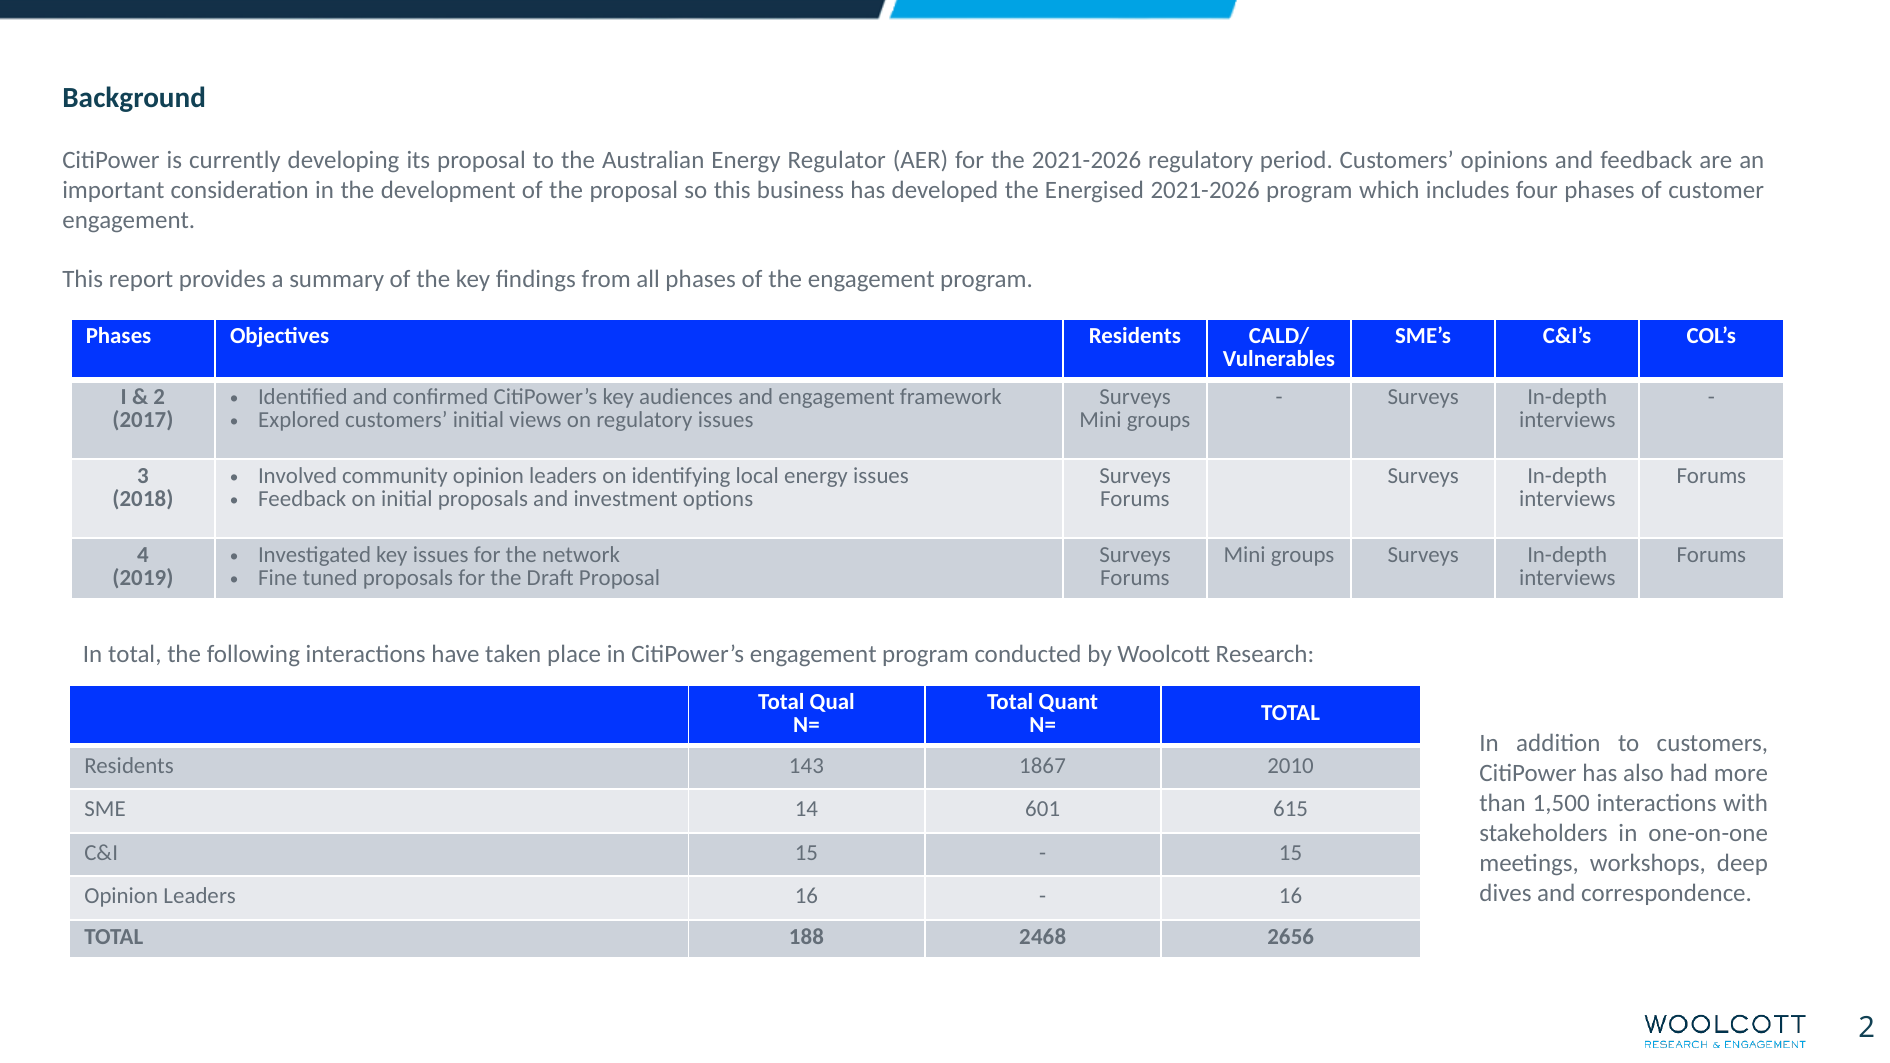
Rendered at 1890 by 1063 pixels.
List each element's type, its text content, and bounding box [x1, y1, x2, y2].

table_cell Identified and confirmed CitiPower’s key audiences and engagement framework Explored customers’ initial views on regulatory issues [216, 383, 1062, 458]
table_cell 3 (2018) [72, 460, 214, 537]
table_header Phases [72, 320, 214, 377]
table_header Total Quant N= [926, 686, 1160, 743]
table_cell In-depth interviews [1496, 383, 1638, 458]
table_cell SME [70, 790, 688, 832]
table_cell 615 [1162, 790, 1420, 832]
table_header Residents [1064, 320, 1206, 377]
table_cell 15 [1162, 834, 1420, 875]
table_cell Opinion Leaders [70, 877, 688, 919]
table_cell 2468 [926, 921, 1160, 957]
table_cell 601 [926, 790, 1160, 832]
table_header SME’s [1352, 320, 1494, 377]
picture [0, 0, 1241, 20]
table_cell - [1640, 383, 1783, 458]
table_header C&I’s [1496, 320, 1638, 377]
picture [1641, 1012, 1808, 1052]
table_cell 16 [689, 877, 924, 919]
table_cell 2010 [1162, 748, 1420, 788]
table_cell In-depth interviews [1496, 539, 1638, 598]
text_box In total, the following interactions have taken place in CitiPower’s engagement program conducted by Woolcott Research: [68, 625, 1557, 676]
table_cell 16 [1162, 877, 1420, 919]
table_header CALD/ Vulnerables [1208, 320, 1350, 377]
table_cell TOTAL [70, 921, 688, 957]
table_cell I & 2 (2017) [72, 383, 214, 458]
table_header Total Qual N= [689, 686, 924, 743]
table_cell Mini groups [1208, 539, 1350, 598]
table_header Objectives [216, 320, 1062, 377]
table_cell 2656 [1162, 921, 1420, 957]
list Background CitiPower is currently developing its proposal to the Australian Energy Regulator (AER) for the 2021-2026 regulatory period. Customers’ opinions and feedback are an important consideration in the development of the proposal so this business has developed the Energised 2021-2026 program which includes four phases of customer engagement. This report provides a summary of the key findings from all phases of the engagement program. [47, 70, 1784, 426]
table_cell 188 [689, 921, 924, 957]
table_cell Surveys Mini groups [1064, 383, 1206, 458]
table_header COL’s [1640, 320, 1783, 377]
table_cell Forums [1640, 539, 1783, 598]
table_header TOTAL [1162, 686, 1420, 743]
table_cell 1867 [926, 748, 1160, 788]
table_cell 14 [689, 790, 924, 832]
table_cell Surveys [1352, 460, 1494, 537]
table_cell C&I [70, 834, 688, 875]
table_cell Residents [70, 748, 688, 788]
table_cell [1208, 460, 1350, 537]
table_cell 15 [689, 834, 924, 875]
table_cell Investigated key issues for the network Fine tuned proposals for the Draft Proposal [216, 539, 1062, 598]
table_cell 143 [689, 748, 924, 788]
table_cell - [1208, 383, 1350, 458]
table_cell - [926, 834, 1160, 875]
table_cell In-depth interviews [1496, 460, 1638, 537]
table_cell Involved community opinion leaders on identifying local energy issues Feedback on initial proposals and investment options [216, 460, 1062, 537]
table_cell Surveys Forums [1064, 539, 1206, 598]
table_cell - [926, 877, 1160, 919]
table_header [70, 686, 688, 743]
table_cell Surveys [1352, 539, 1494, 598]
table_cell 4 (2019) [72, 539, 214, 598]
table_cell Surveys Forums [1064, 460, 1206, 537]
text_box In addition to customers, CitiPower has also had more than 1,500 interactions with stakeholders in one-on-one meetings, workshops, deep dives and correspondence. [1464, 719, 1784, 914]
table_cell Surveys [1352, 383, 1494, 458]
table_cell Forums [1640, 460, 1783, 537]
